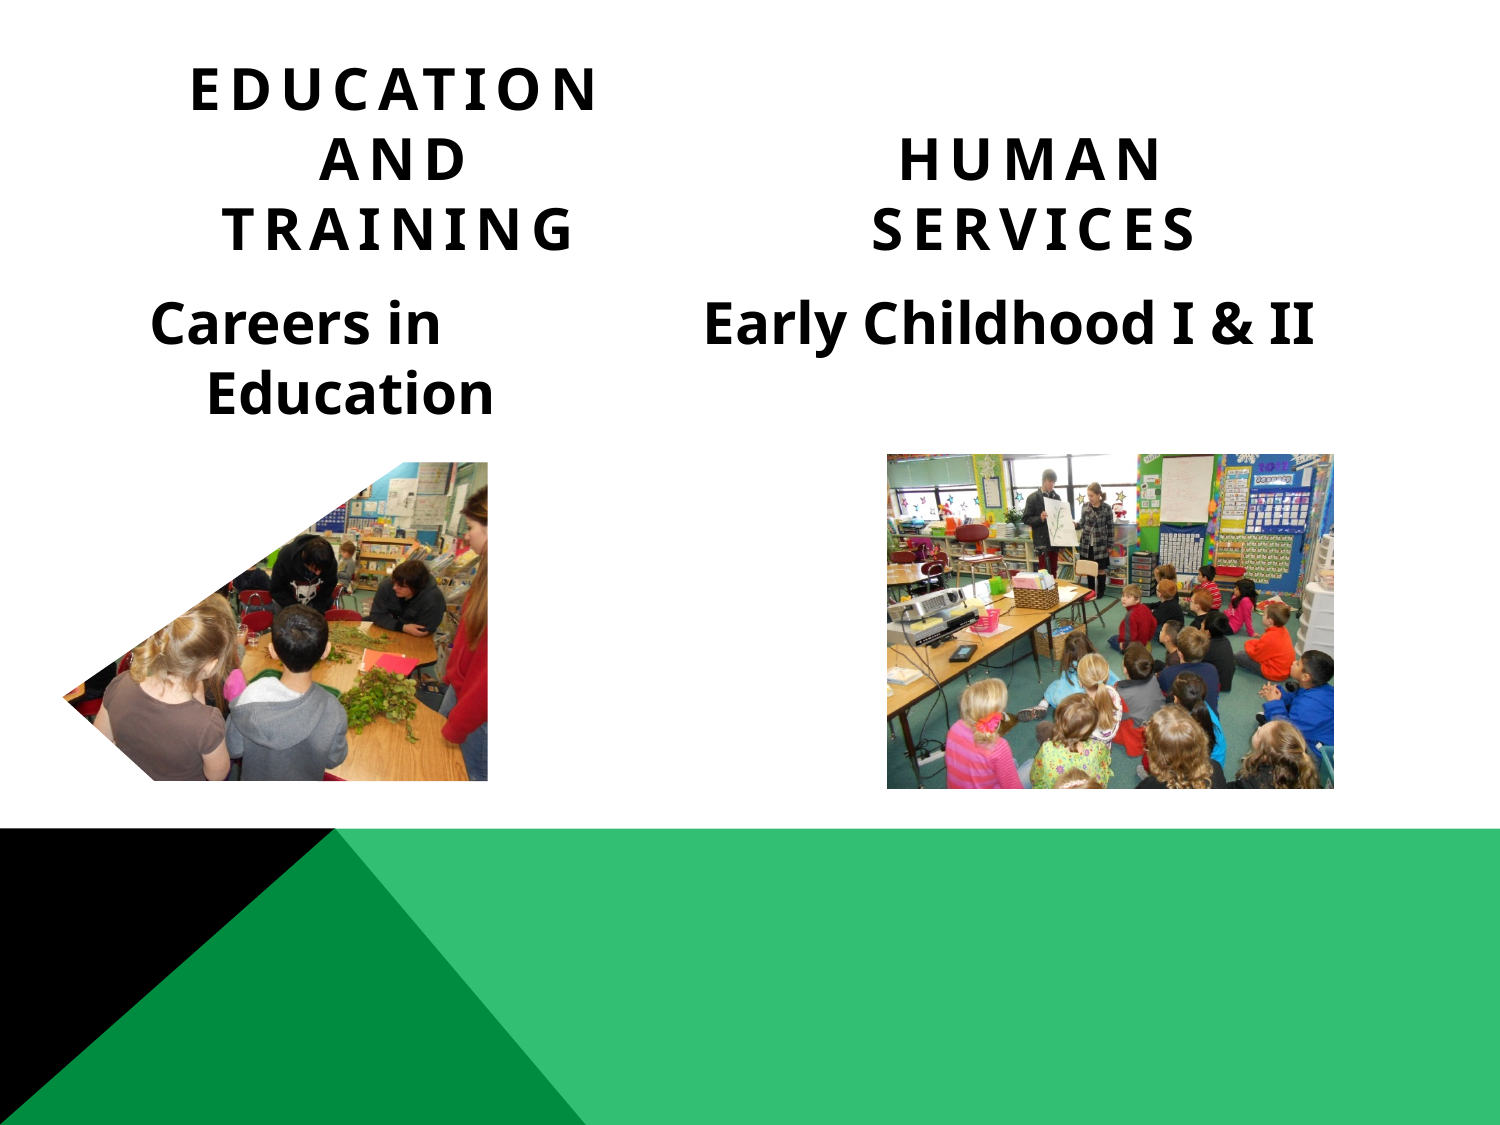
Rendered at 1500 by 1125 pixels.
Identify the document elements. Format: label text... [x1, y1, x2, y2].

picture [887, 454, 1334, 790]
list Human Services [771, 179, 1296, 270]
list Early Childhood I & II [687, 279, 1338, 790]
picture [62, 462, 488, 782]
list Careers in Education [134, 279, 660, 790]
list Education and Training [135, 179, 660, 270]
